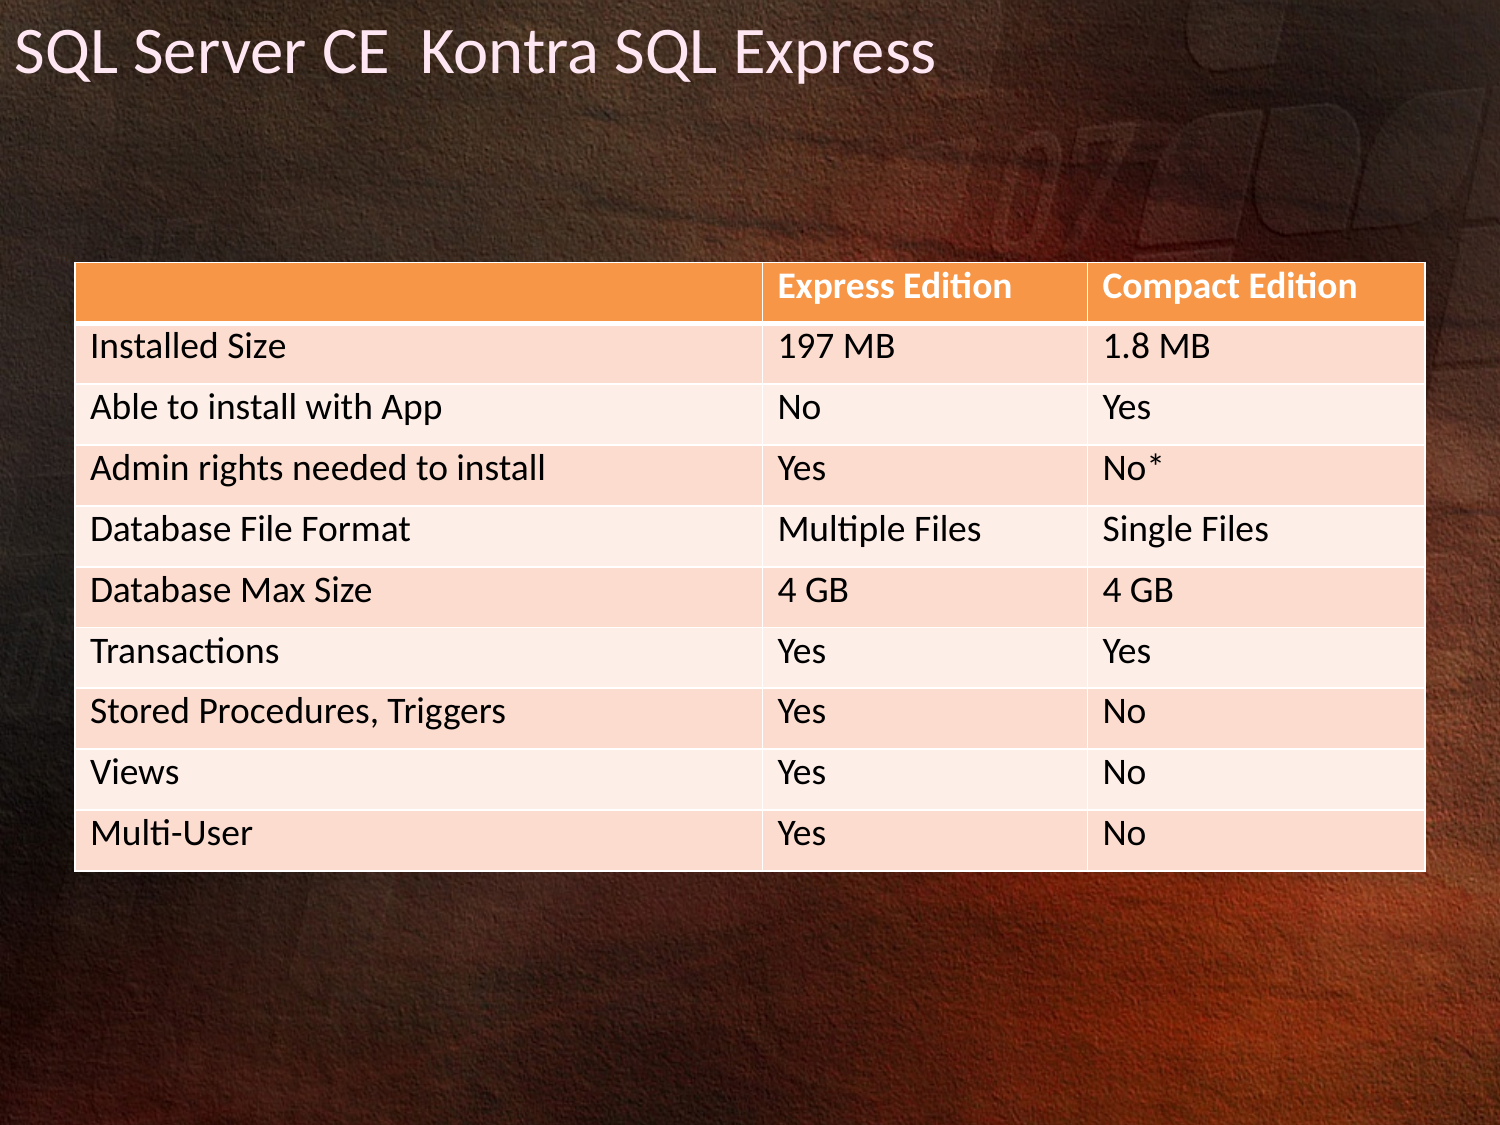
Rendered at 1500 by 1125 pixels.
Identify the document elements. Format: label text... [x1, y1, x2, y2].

table_cell Yes [763, 446, 1087, 505]
table_cell No* [1088, 446, 1424, 505]
table_cell 1.8 MB [1088, 326, 1424, 383]
table_cell Transactions [76, 628, 762, 687]
table_header Compact Edition [1088, 263, 1424, 321]
table_cell Yes [763, 811, 1087, 870]
table_cell Yes [1088, 628, 1424, 687]
table_cell Multi-User [76, 811, 762, 870]
table_cell Multiple Files [763, 507, 1087, 566]
table_cell Stored Procedures, Triggers [76, 689, 762, 748]
table_cell 4 GB [1088, 568, 1424, 627]
table_cell No [1088, 689, 1424, 748]
table_cell Single Files [1088, 507, 1424, 566]
table_cell No [763, 385, 1087, 444]
table_cell Admin rights needed to install [76, 446, 762, 505]
table_cell No [1088, 811, 1424, 870]
picture [0, 0, 1500, 1125]
table_cell 197 MB [763, 326, 1087, 383]
table_cell Views [76, 750, 762, 809]
table_cell Yes [763, 628, 1087, 687]
table_cell Able to install with App [76, 385, 762, 444]
table_header [76, 263, 762, 321]
table_header Express Edition [763, 263, 1087, 321]
table_cell Yes [1088, 385, 1424, 444]
table_cell Yes [763, 689, 1087, 748]
table_cell Yes [763, 750, 1087, 809]
text_box SQL Server CE Kontra SQL Express [0, 0, 1161, 95]
table_cell Database Max Size [76, 568, 762, 627]
table_cell Database File Format [76, 507, 762, 566]
table_cell 4 GB [763, 568, 1087, 627]
table_cell Installed Size [76, 326, 762, 383]
table_cell No [1088, 750, 1424, 809]
